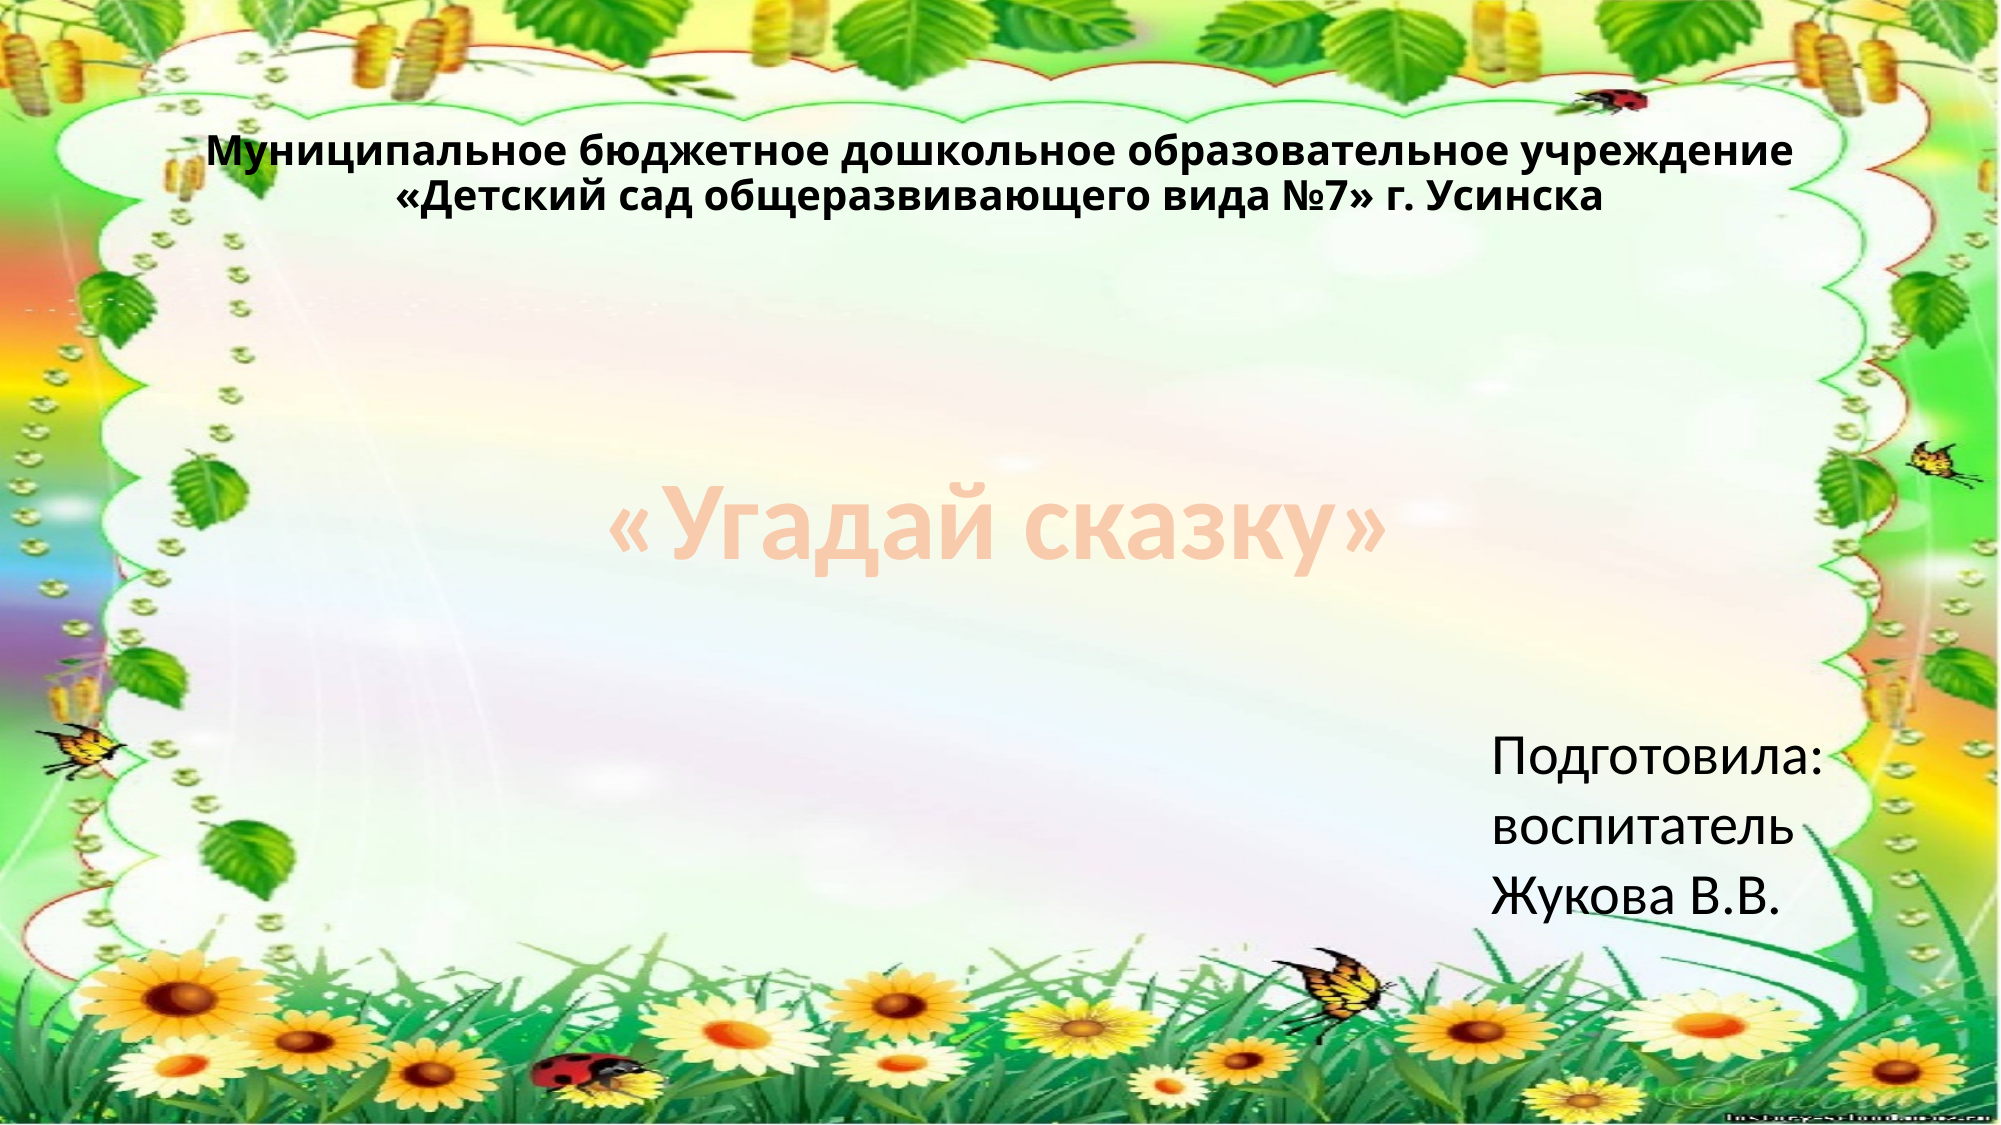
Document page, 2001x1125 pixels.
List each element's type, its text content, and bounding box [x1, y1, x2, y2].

title Муниципальное бюджетное дошкольное образовательное учреждение «Детский сад общеразвивающего вида №7» г. Усинска [137, 70, 1863, 278]
text_box Подготовила: воспитатель Жукова В.В. [1477, 709, 1840, 934]
picture [0, 0, 2001, 1125]
list «Угадай сказку» [137, 455, 1863, 753]
